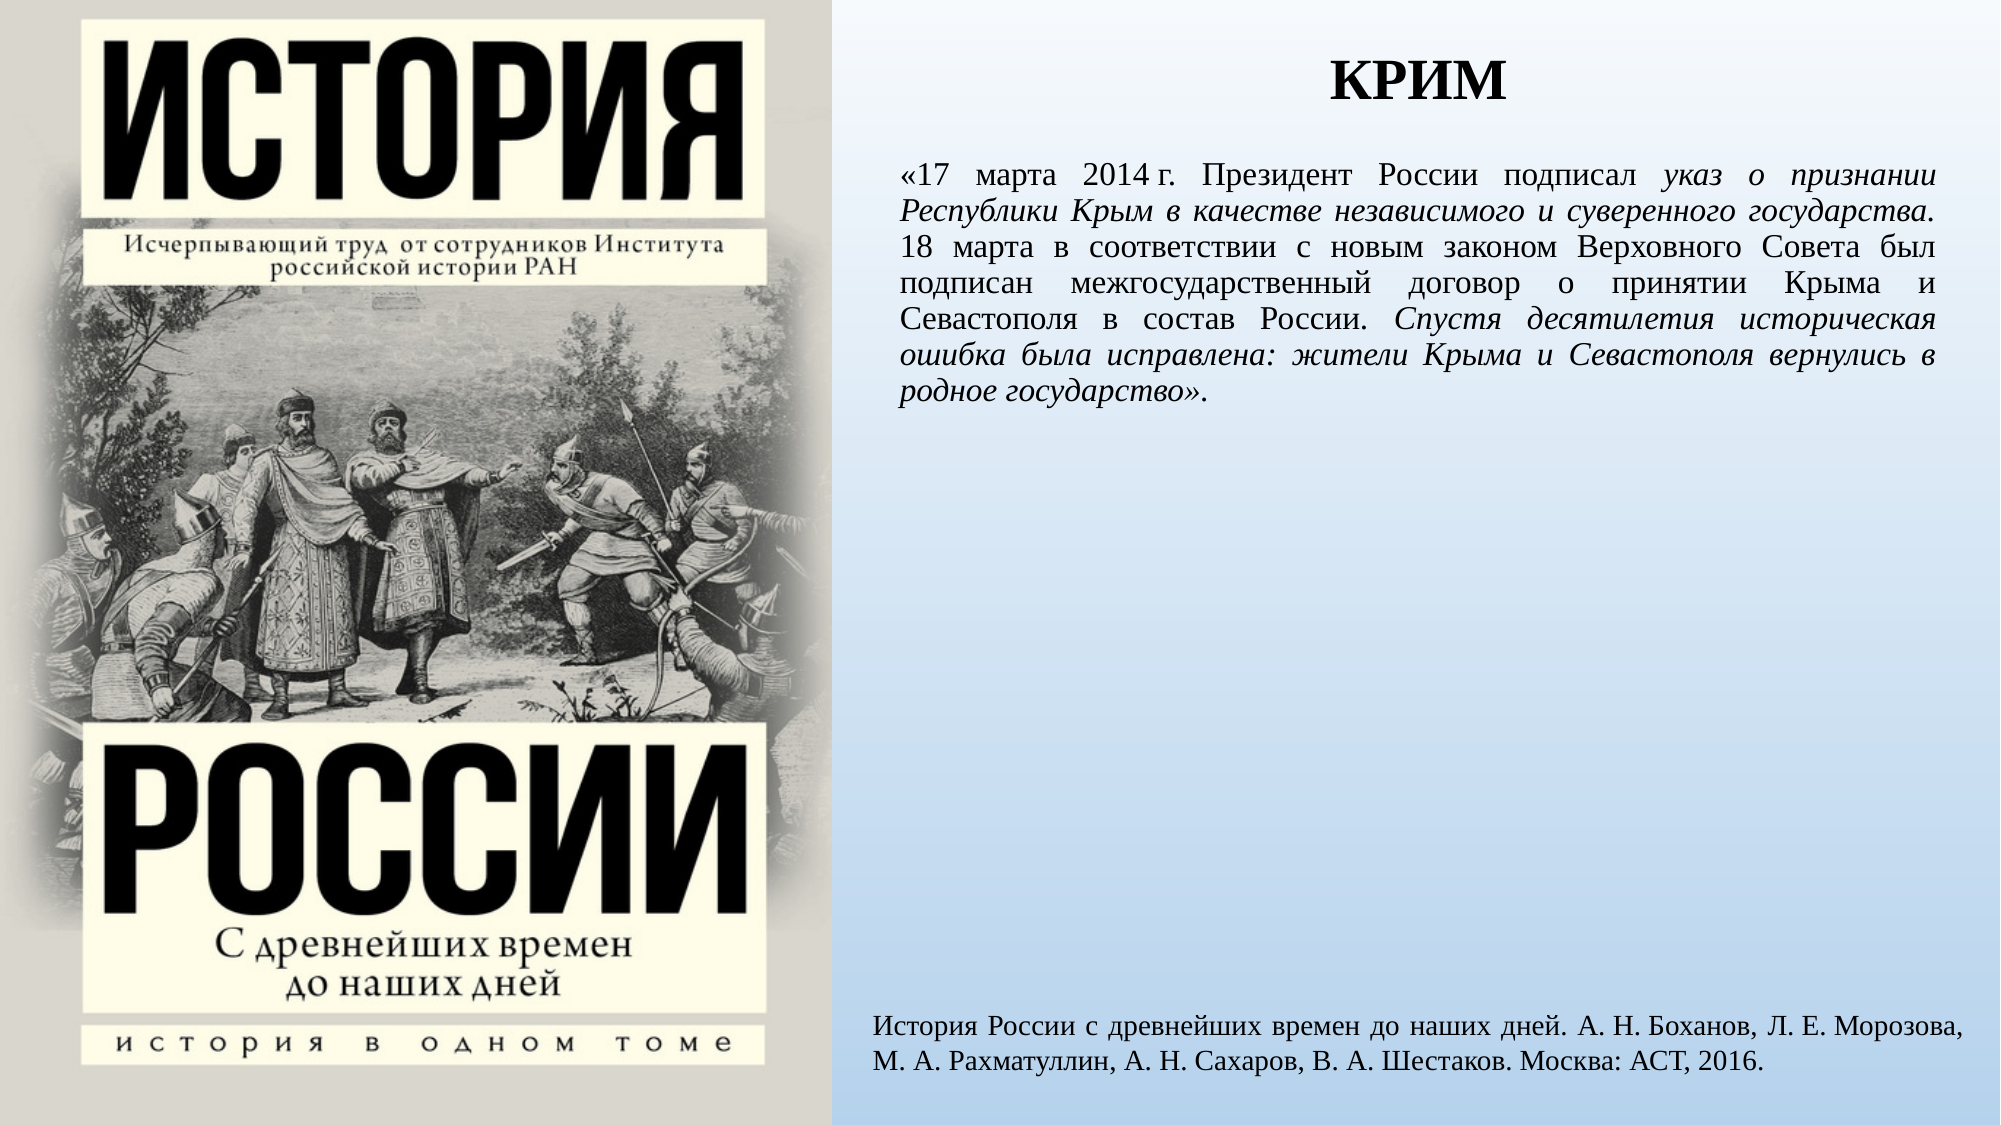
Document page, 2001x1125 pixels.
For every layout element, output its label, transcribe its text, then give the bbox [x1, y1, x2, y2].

subtitle «17 марта 2014 г. Президент России подписал указ о признании Республики Крым в качестве независимого и суверенного государства. 18 марта в соответствии с новым законом Верховного Совета был подписан межгосударственный договор о принятии Крыма и Севастополя в состав России. Спустя десятилетия историческая ошибка была исправлена: жители Крыма и Севастополя вернулись в родное государство». [884, 149, 1953, 422]
picture [0, 0, 832, 1125]
title КРИМ [1290, 34, 1547, 121]
text_box История России с древнейших времен до наших дней. А. Н. Боханов, Л. Е. Морозова, М. А. Рахматуллин, А. Н. Сахаров, В. А. Шестаков. Москва: АСТ, 2016. [858, 998, 1980, 1084]
